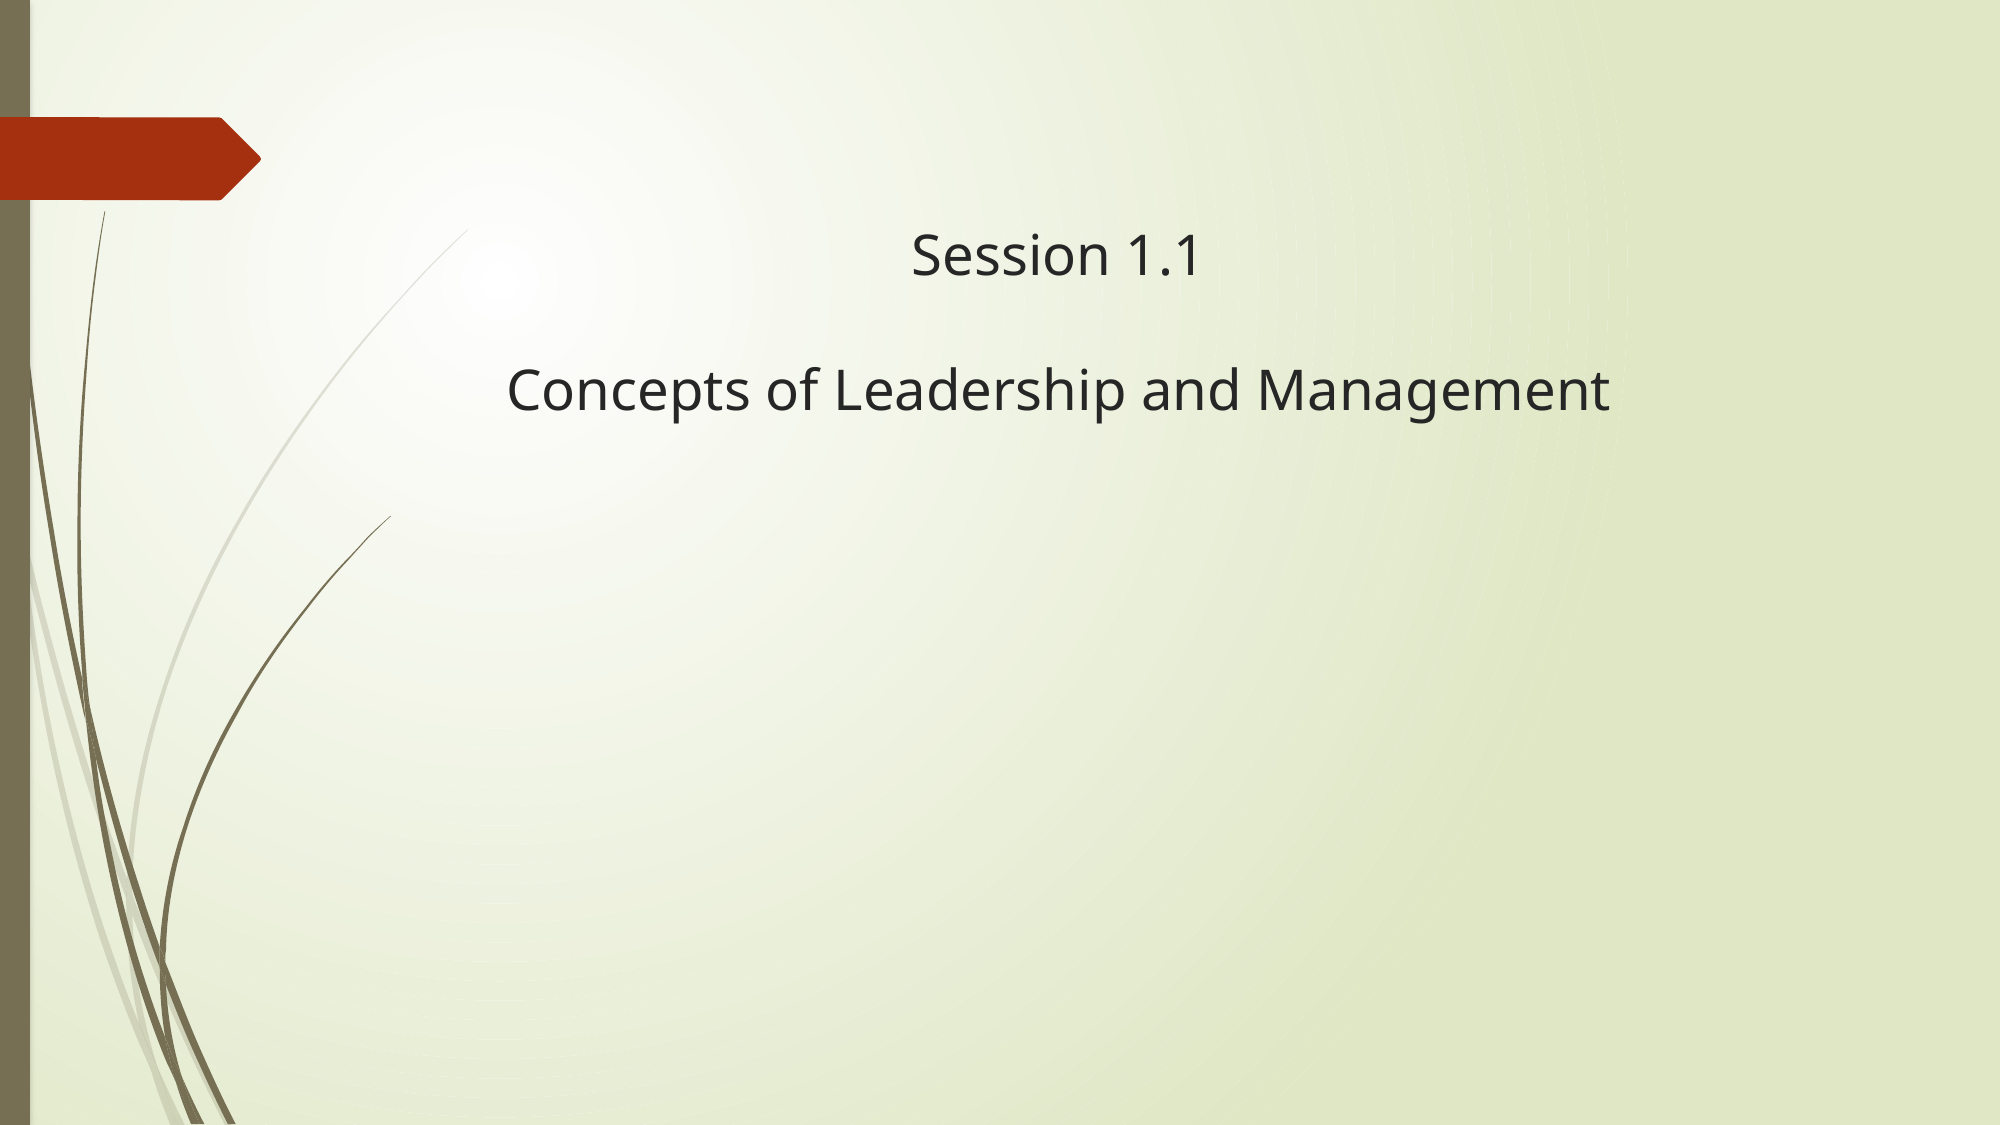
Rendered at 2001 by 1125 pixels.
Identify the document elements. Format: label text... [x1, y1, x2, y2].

title Session 1.1 Concepts of Leadership and Management [196, 212, 1922, 430]
